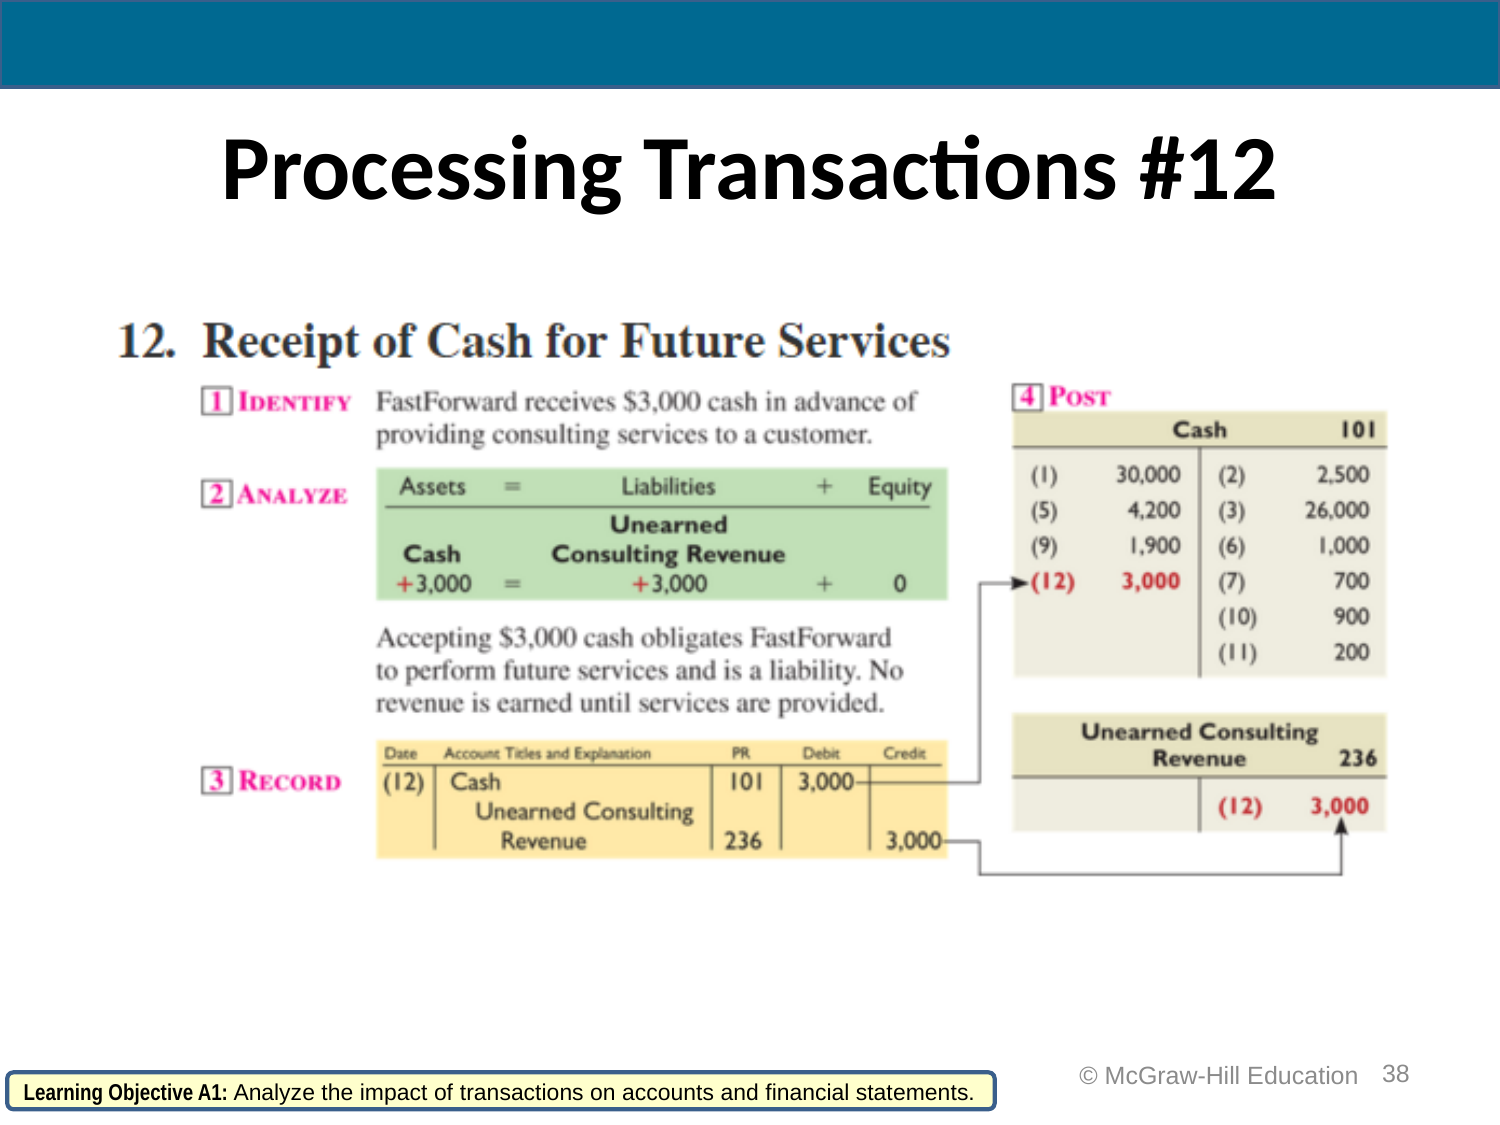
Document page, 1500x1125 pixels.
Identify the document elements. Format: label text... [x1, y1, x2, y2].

text_box [0, 0, 1500, 89]
text_box Learning Objective A1: Analyze the impact of transactions on accounts and financial statements. [7, 1072, 995, 1110]
title Processing Transactions #12 [75, 89, 1425, 257]
slide_number 38 [1074, 1042, 1425, 1103]
picture [87, 302, 1438, 898]
text_box © McGraw-Hill Education [1057, 1052, 1413, 1090]
